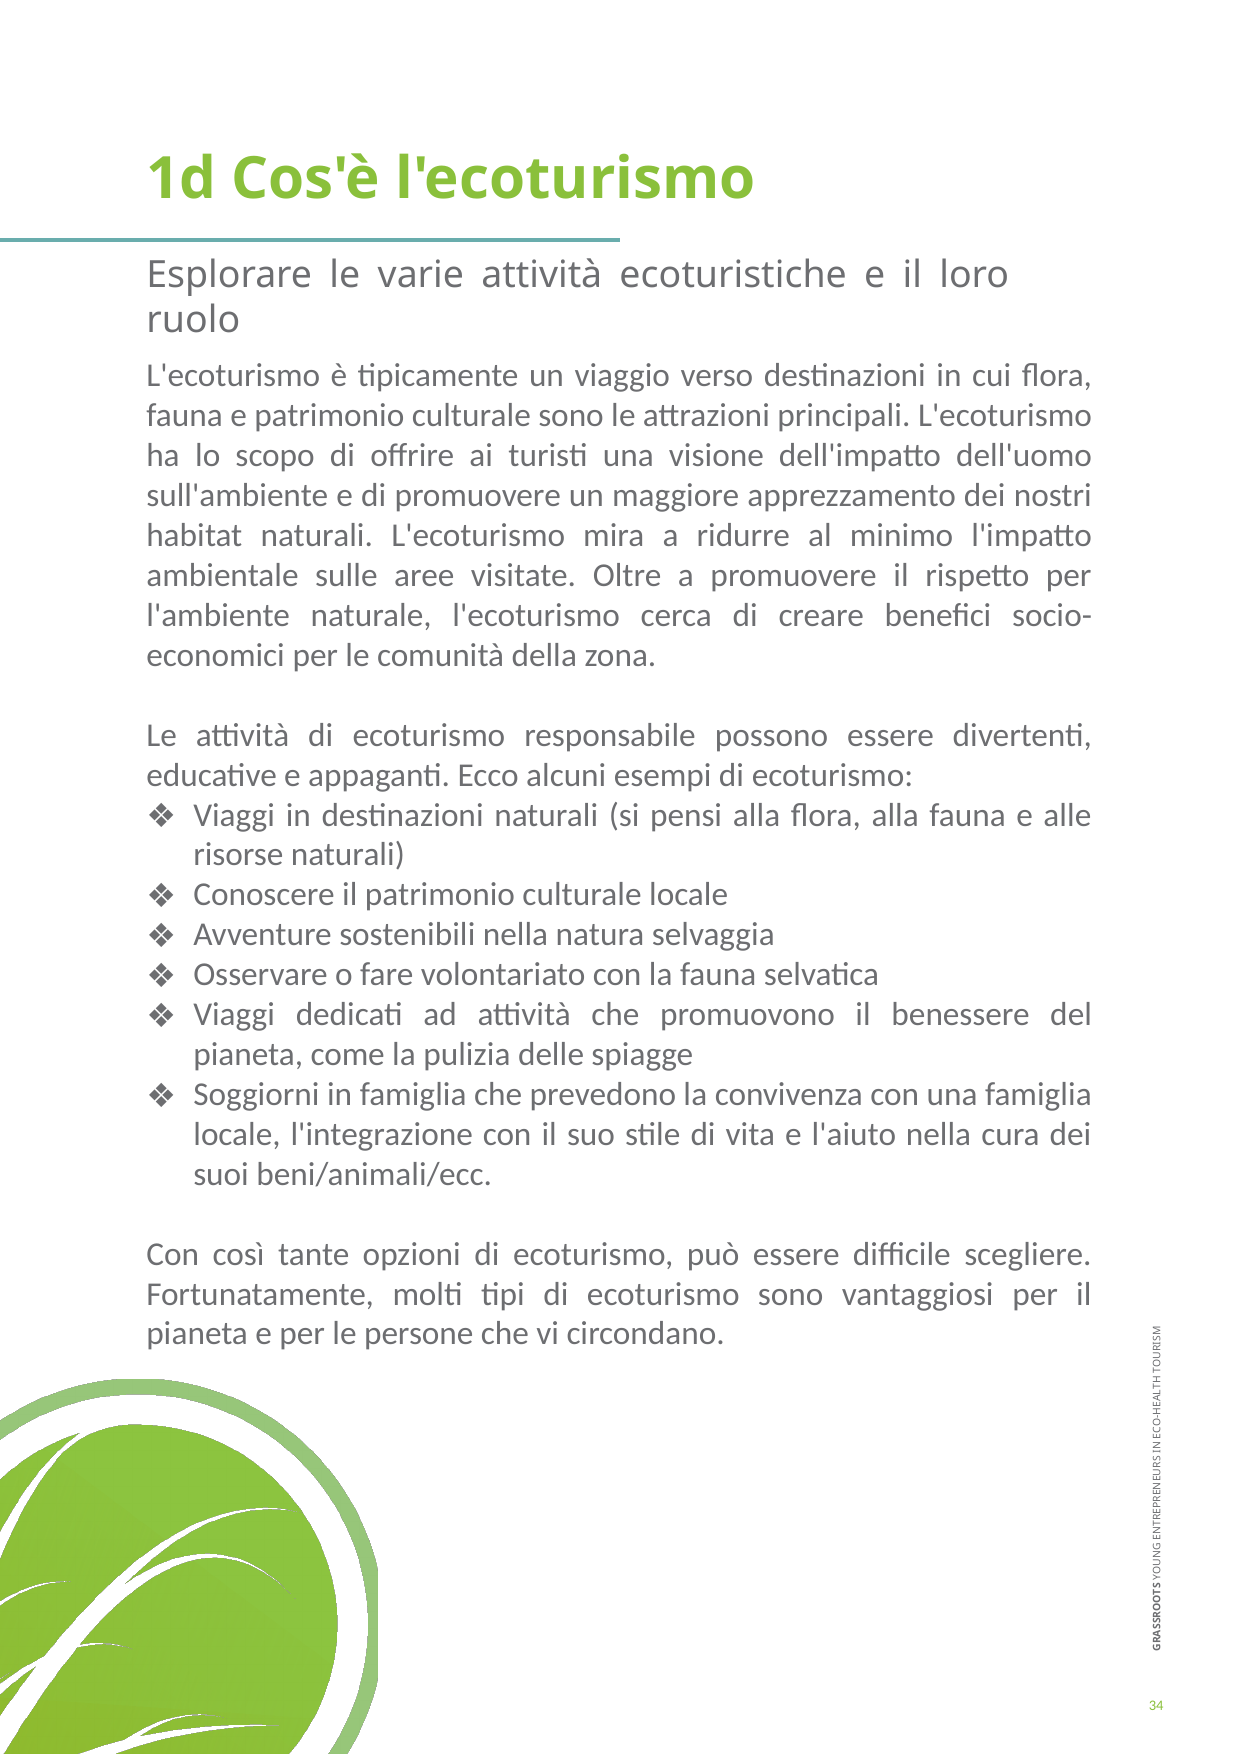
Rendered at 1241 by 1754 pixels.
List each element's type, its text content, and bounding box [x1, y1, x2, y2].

list Esplorare le varie attività ecoturistiche e il loro ruolo [131, 242, 1026, 371]
list 1d Cos'è l'ecoturismo [131, 132, 1109, 242]
slide_number 34 [1125, 1666, 1187, 1743]
picture [0, 1379, 378, 1754]
list L'ecoturismo è tipicamente un viaggio verso destinazioni in cui flora, fauna e patrimonio culturale sono le attrazioni principali. L'ecoturismo ha lo scopo di offrire ai turisti una visione dell'impatto dell'uomo sull'ambiente e di promuovere un maggiore apprezzamento dei nostri habitat naturali. L'ecoturismo mira a ridurre al minimo l'impatto ambientale sulle aree visitate. Oltre a promuovere il rispetto per l'ambiente naturale, l'ecoturismo cerca di creare benefici socio-economici per le comunità della zona. Le attività di ecoturismo responsabile possono essere divertenti, educative e appaganti. Ecco alcuni esempi di ecoturismo: Viaggi in destinazioni naturali (si pensi alla flora, alla fauna e alle risorse naturali) Conoscere il patrimonio culturale locale Avventure sostenibili nella natura selvaggia Osservare o fare volontariato con la fauna selvatica Viaggi dedicati ad attività che promuovono il benessere del pianeta, come la pulizia delle spiagge Soggiorni in famiglia che prevedono la convivenza con una famiglia locale, l'integrazione con il suo stile di vita e l'aiuto nella cura dei suoi beni/animali/ecc. Con così tante opzioni di ecoturismo, può essere difficile scegliere. Fortunatamente, molti tipi di ecoturismo sono vantaggiosi per il pianeta e per le persone che vi circondano. [131, 346, 1109, 1561]
